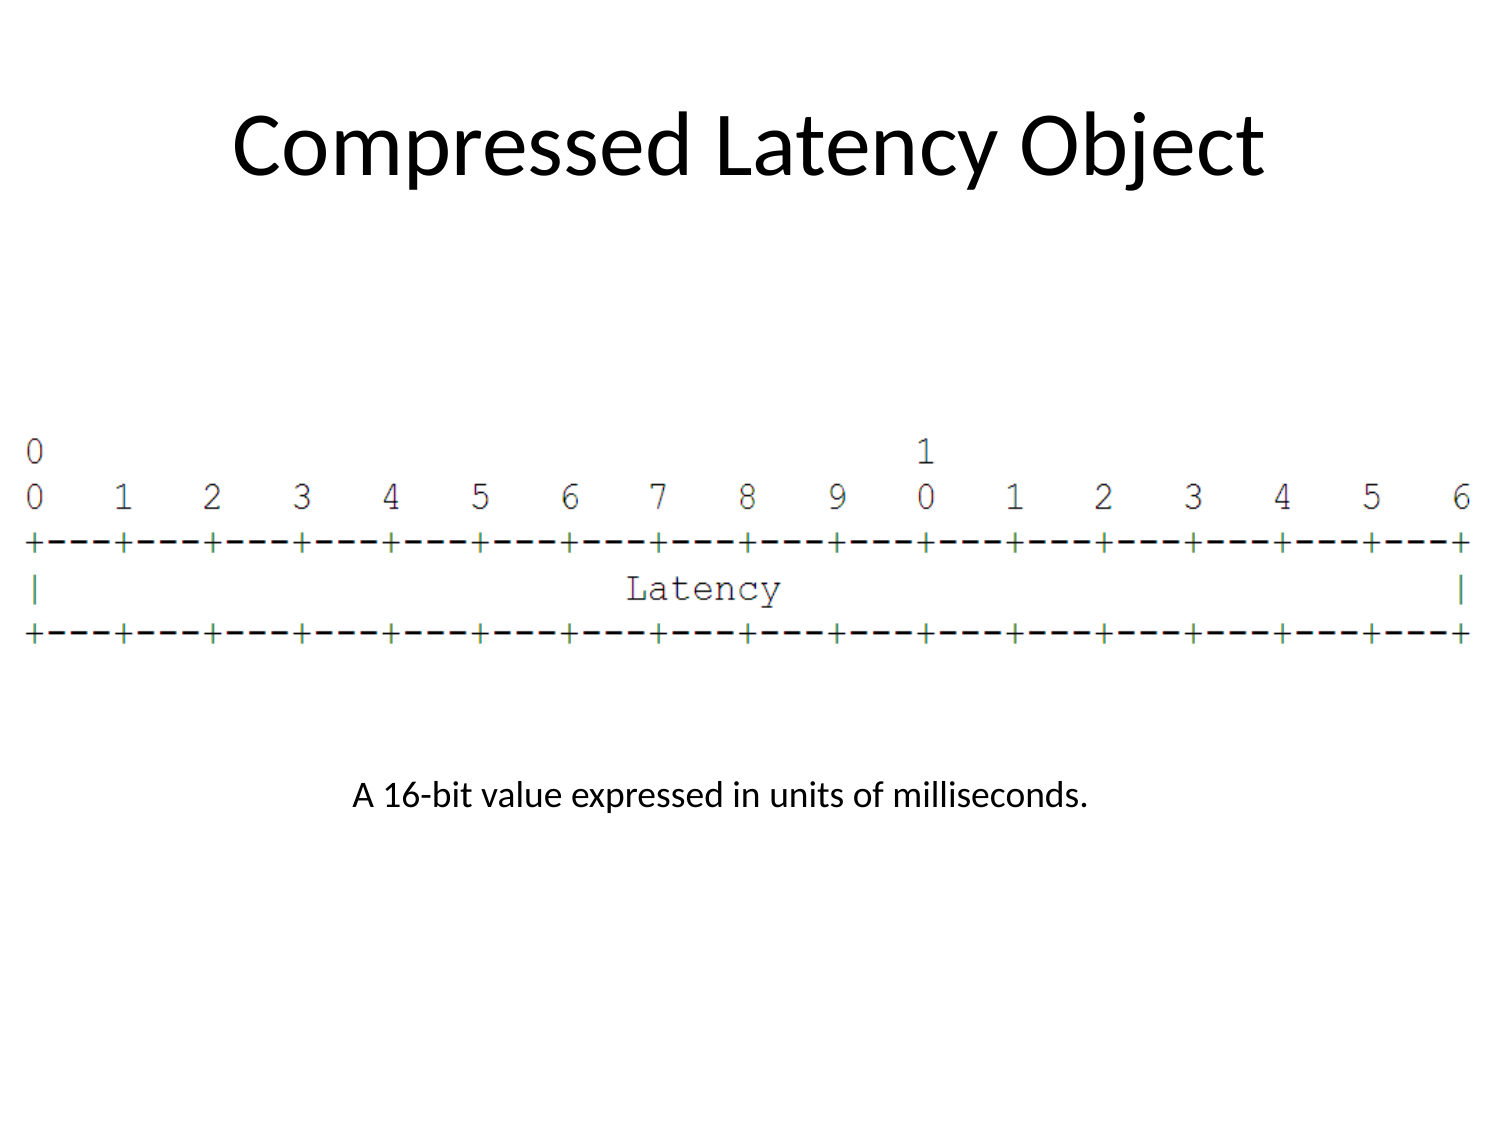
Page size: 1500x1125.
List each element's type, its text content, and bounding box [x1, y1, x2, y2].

text_box A 16-bit value expressed in units of milliseconds. [337, 762, 1138, 823]
title Compressed Latency Object [75, 45, 1425, 233]
picture [0, 423, 1500, 702]
